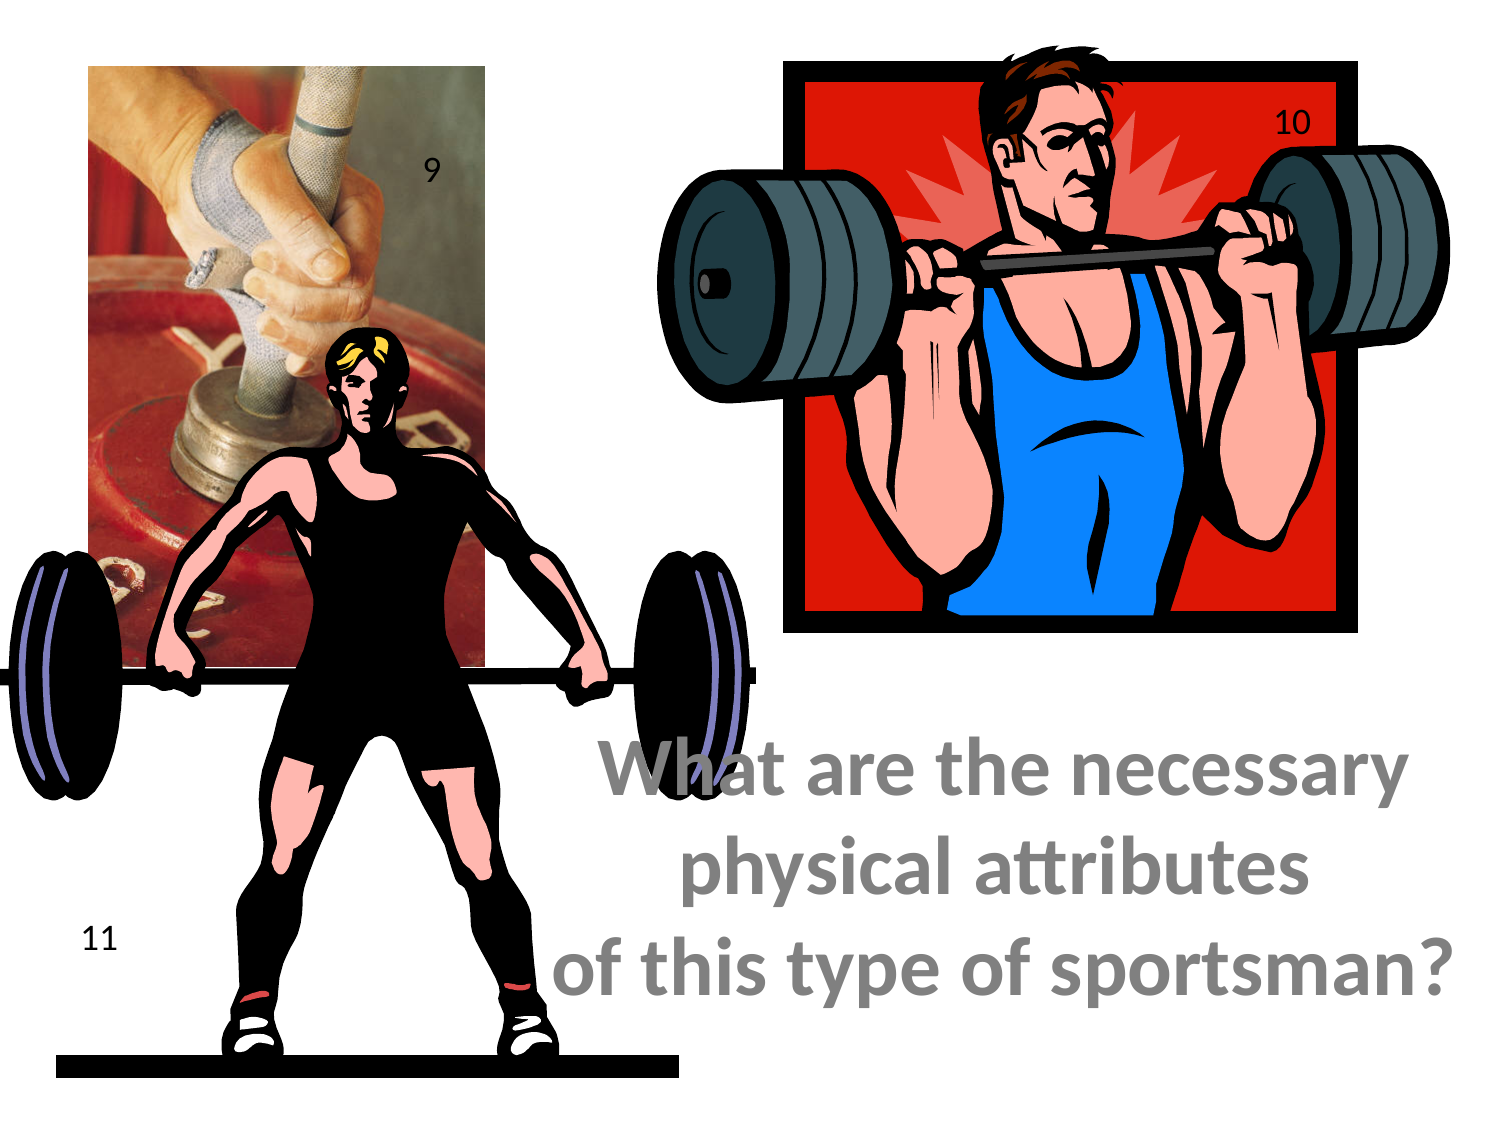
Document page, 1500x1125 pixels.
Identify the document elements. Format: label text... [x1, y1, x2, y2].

text_box What are the necessary physical attributes of this type of sportsman? [761, 704, 1500, 1019]
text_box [655, 42, 1454, 633]
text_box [88, 66, 485, 324]
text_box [0, 326, 757, 1079]
